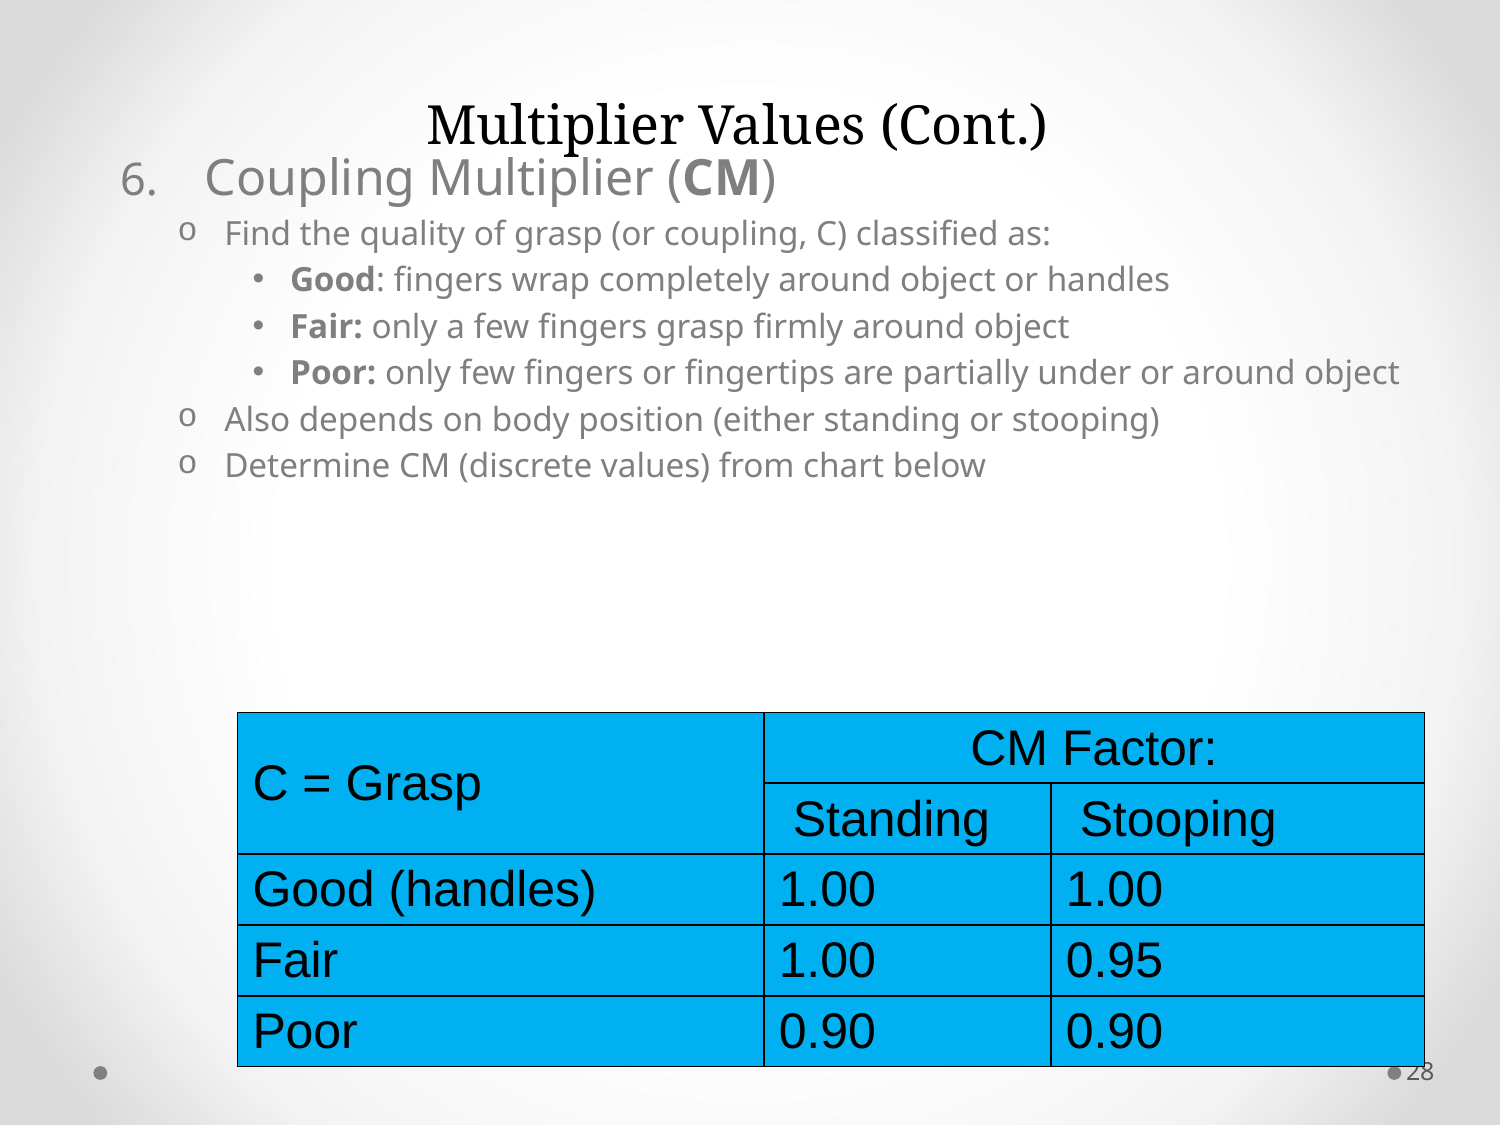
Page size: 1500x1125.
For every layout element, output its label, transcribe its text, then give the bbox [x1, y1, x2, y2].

table_cell 0.95 [1052, 926, 1424, 995]
title Multiplier Values (Cont.) [62, 62, 1413, 163]
table_cell Standing [765, 784, 1050, 853]
table_cell 1.00 [1052, 855, 1424, 924]
table_cell 1.00 [765, 855, 1050, 924]
table_cell 0.90 [765, 997, 1050, 1066]
table_header CM Factor: [765, 713, 1424, 782]
list Coupling Multiplier (CM) Find the quality of grasp (or coupling, C) classified as: Good: fingers wrap completely around object or handles Fair: only a few fingers grasp firmly around object Poor: only few fingers or fingertips are partially under or around object Also depends on body position (either standing or stooping) Determine CM (discrete values) from chart below [87, 137, 1488, 1113]
picture [0, 0, 1500, 1125]
table_cell Stooping [1052, 784, 1424, 853]
table_cell Poor [238, 997, 763, 1066]
table_cell 0.90 [1052, 997, 1424, 1066]
table_cell Good (handles) [238, 855, 763, 924]
table_header C = Grasp [238, 713, 763, 853]
table_cell Fair [238, 926, 763, 995]
slide_number 28 [1401, 1042, 1494, 1103]
table_cell 1.00 [765, 926, 1050, 995]
